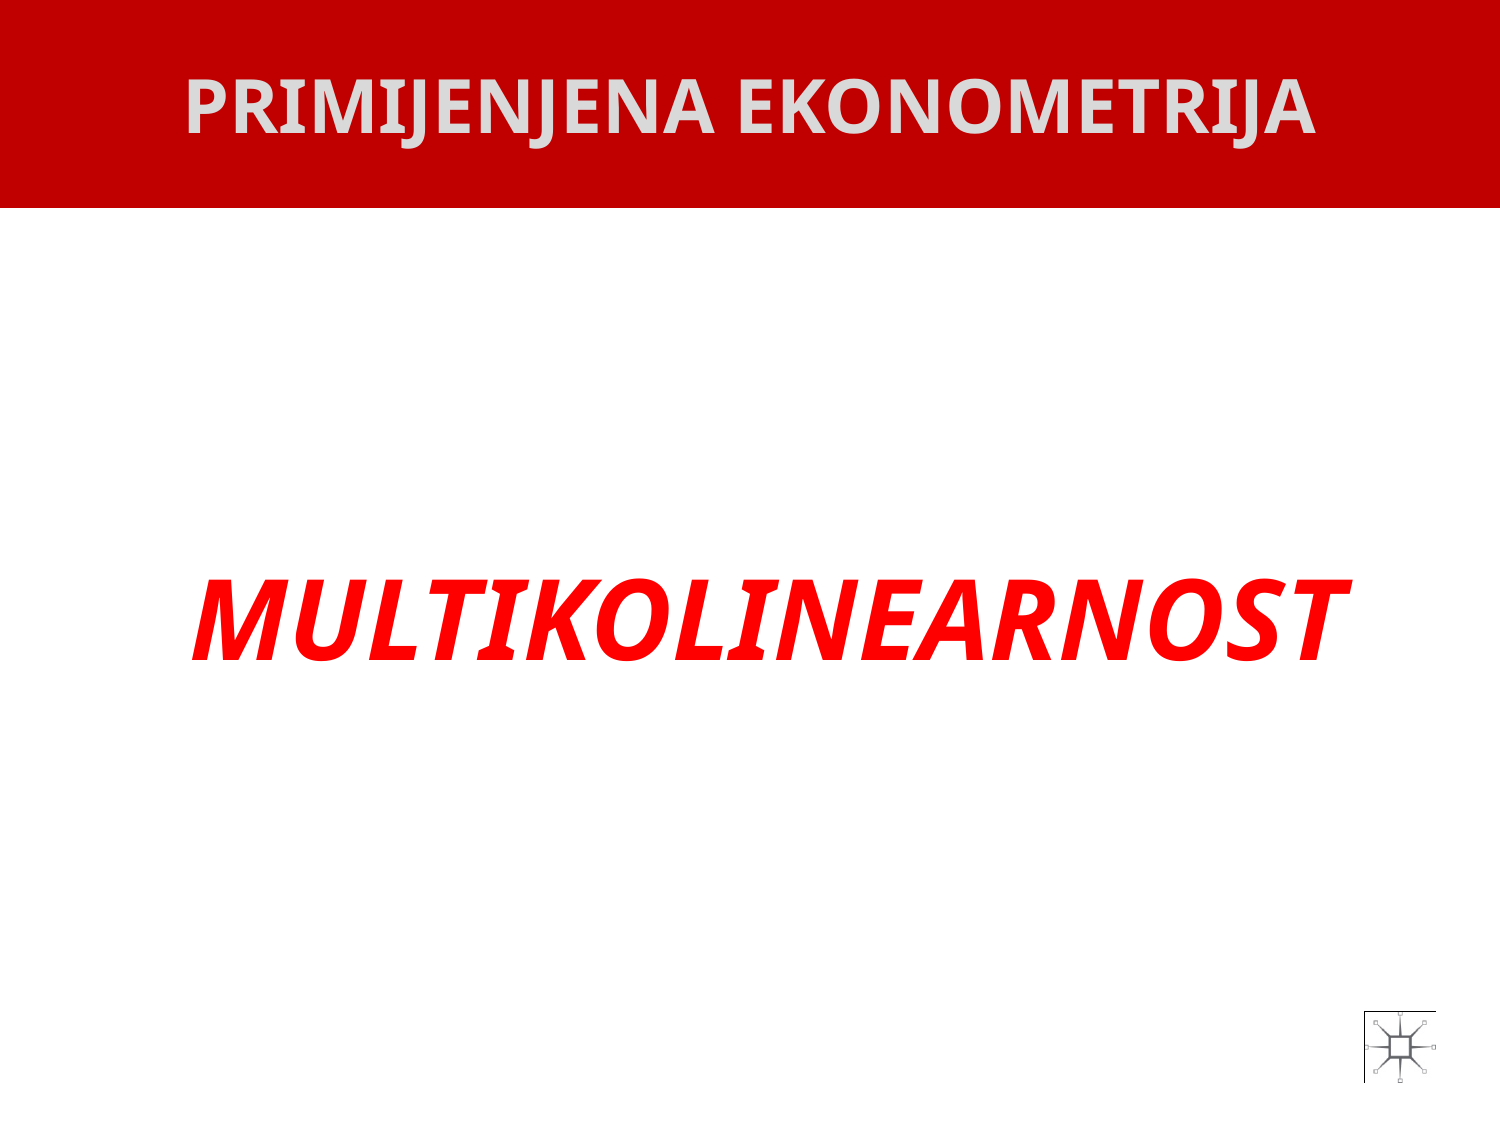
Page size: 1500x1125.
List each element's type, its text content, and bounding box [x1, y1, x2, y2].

picture [0, 0, 1500, 197]
title MULTIKOLINEARNOST [170, 538, 1365, 693]
picture [1364, 1011, 1436, 1083]
text_box PRIMIJENJENA EKONOMETRIJA [0, 204, 1500, 208]
